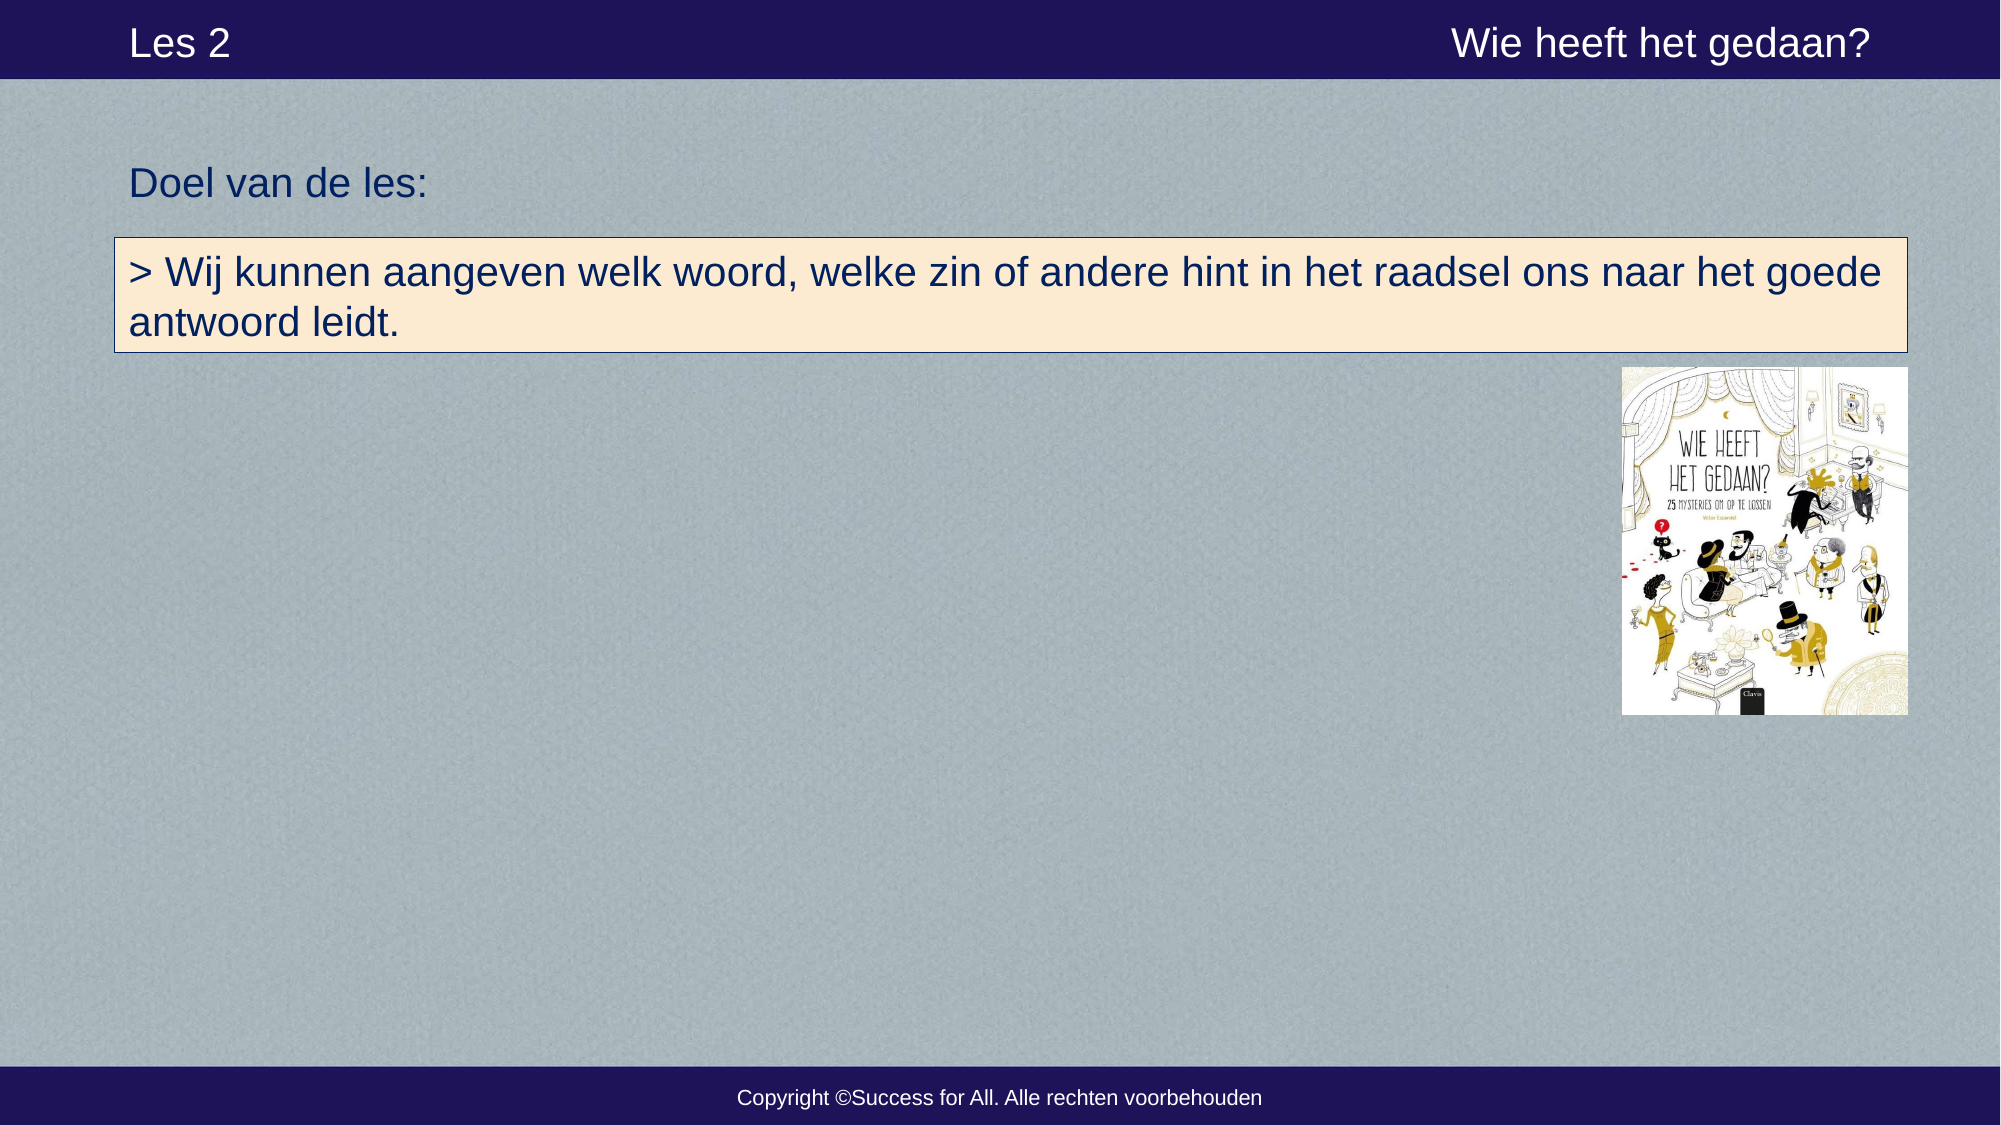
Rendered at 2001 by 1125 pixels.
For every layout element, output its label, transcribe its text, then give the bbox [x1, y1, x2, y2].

text_box Doel van de les: [113, 148, 1635, 214]
text_box Les 2 [114, 8, 354, 73]
text_box > Wij kunnen aangeven welk woord, welke zin of andere hint in het raadsel ons naar het goede antwoord leidt. [114, 237, 1908, 353]
text_box Wie heeft het gedaan? [999, 8, 1886, 123]
text_box Copyright ©Success for All. Alle rechten voorbehouden [0, 1076, 2000, 1125]
picture [0, 0, 2001, 1125]
